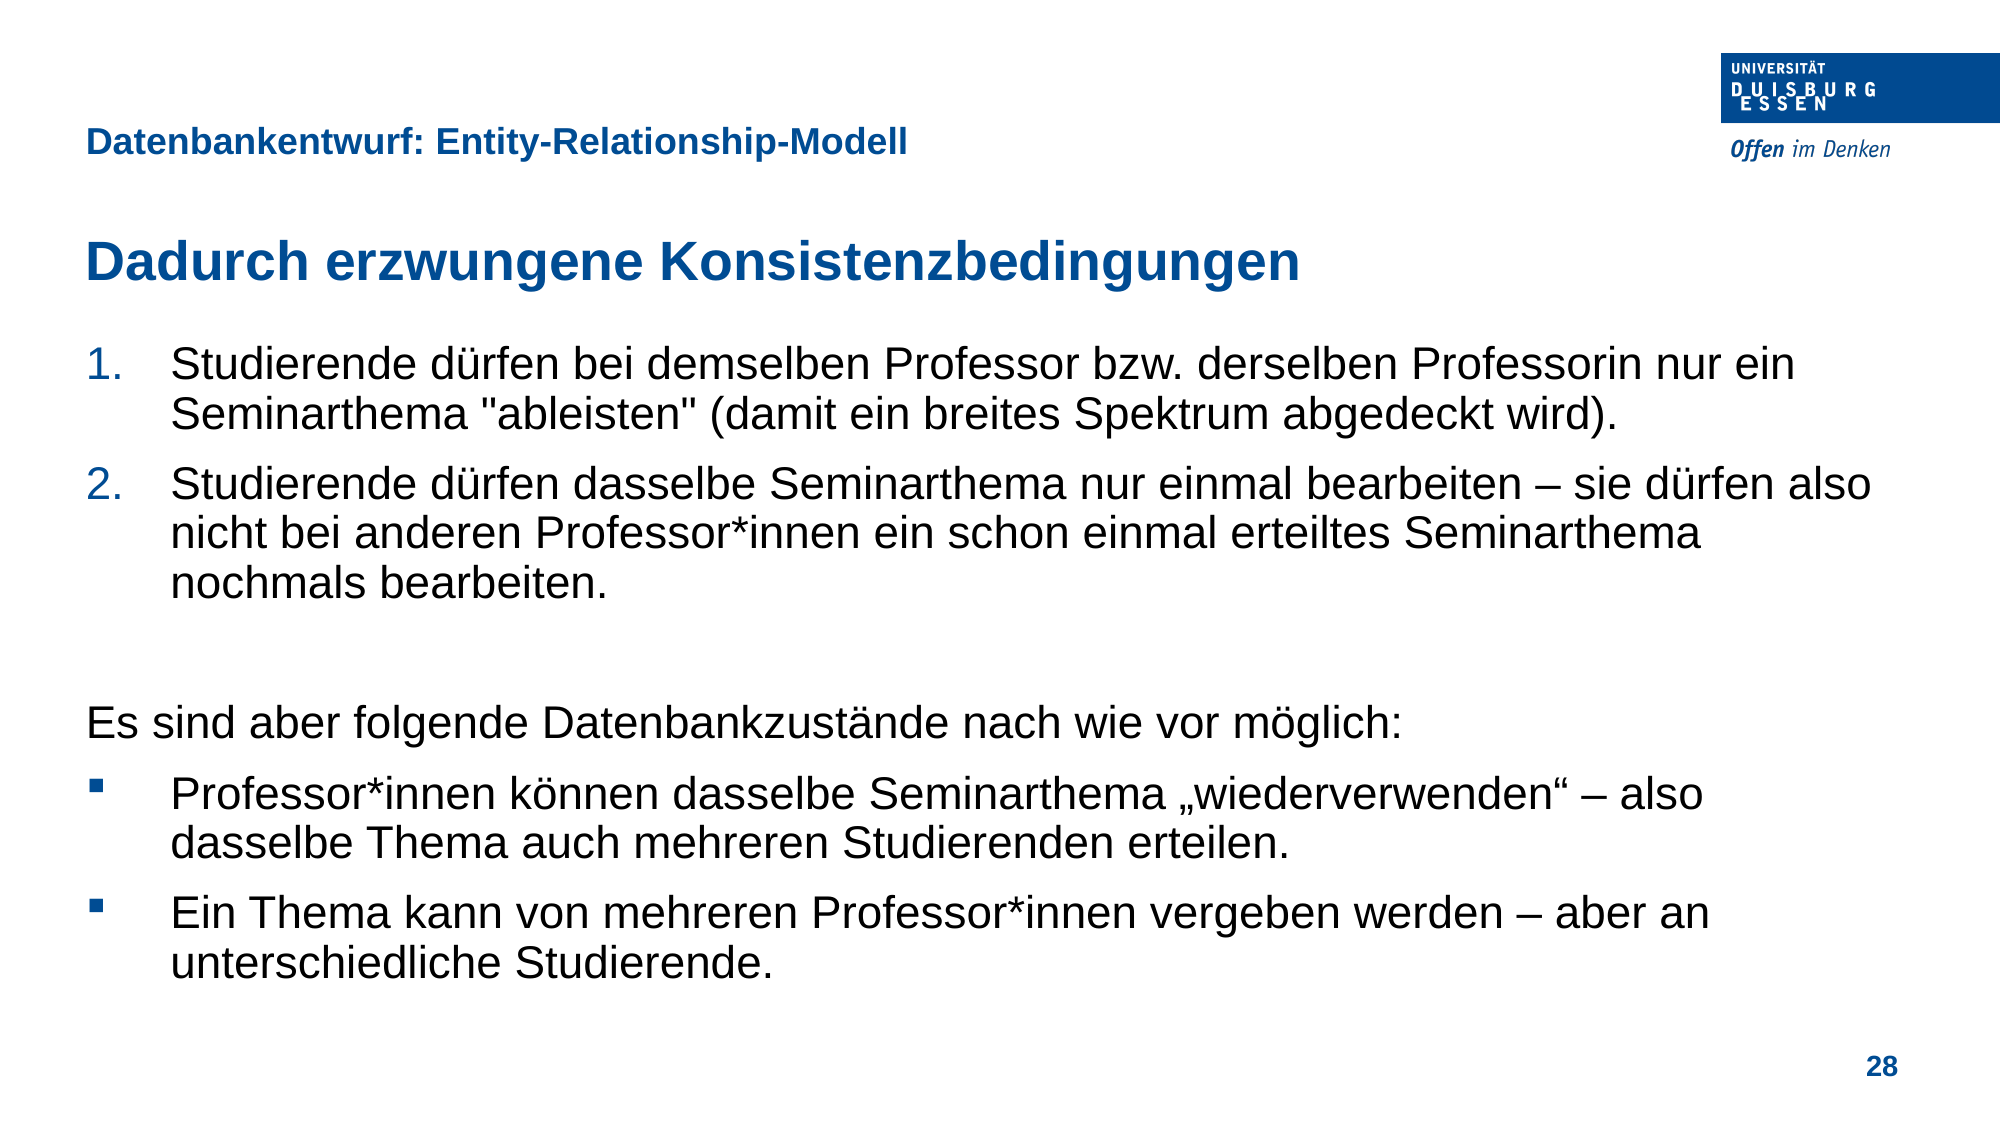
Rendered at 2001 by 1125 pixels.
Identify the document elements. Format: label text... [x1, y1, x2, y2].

slide_number 28 [1677, 1039, 1914, 1081]
list Dadurch erzwungene Konsistenzbedingungen [85, 225, 1696, 301]
list Datenbankentwurf: Entity-Relationship-Modell [85, 121, 1696, 163]
picture [1721, 53, 2000, 162]
list Studierende dürfen bei demselben Professor bzw. derselben Professorin nur ein Seminarthema "ableisten" (damit ein breites Spektrum abgedeckt wird). Studierende dürfen dasselbe Seminarthema nur einmal bearbeiten – sie dürfen also nicht bei anderen Professor*innen ein schon einmal erteiltes Seminarthema nochmals bearbeiten. Es sind aber folgende Datenbankzustände nach wie vor möglich: Professor*innen können dasselbe Seminarthema „wiederverwenden“ – also dasselbe Thema auch mehreren Studierenden erteilen. Ein Thema kann von mehreren Professor*innen vergeben werden – aber an unterschiedliche Studierende. [85, 332, 1915, 982]
